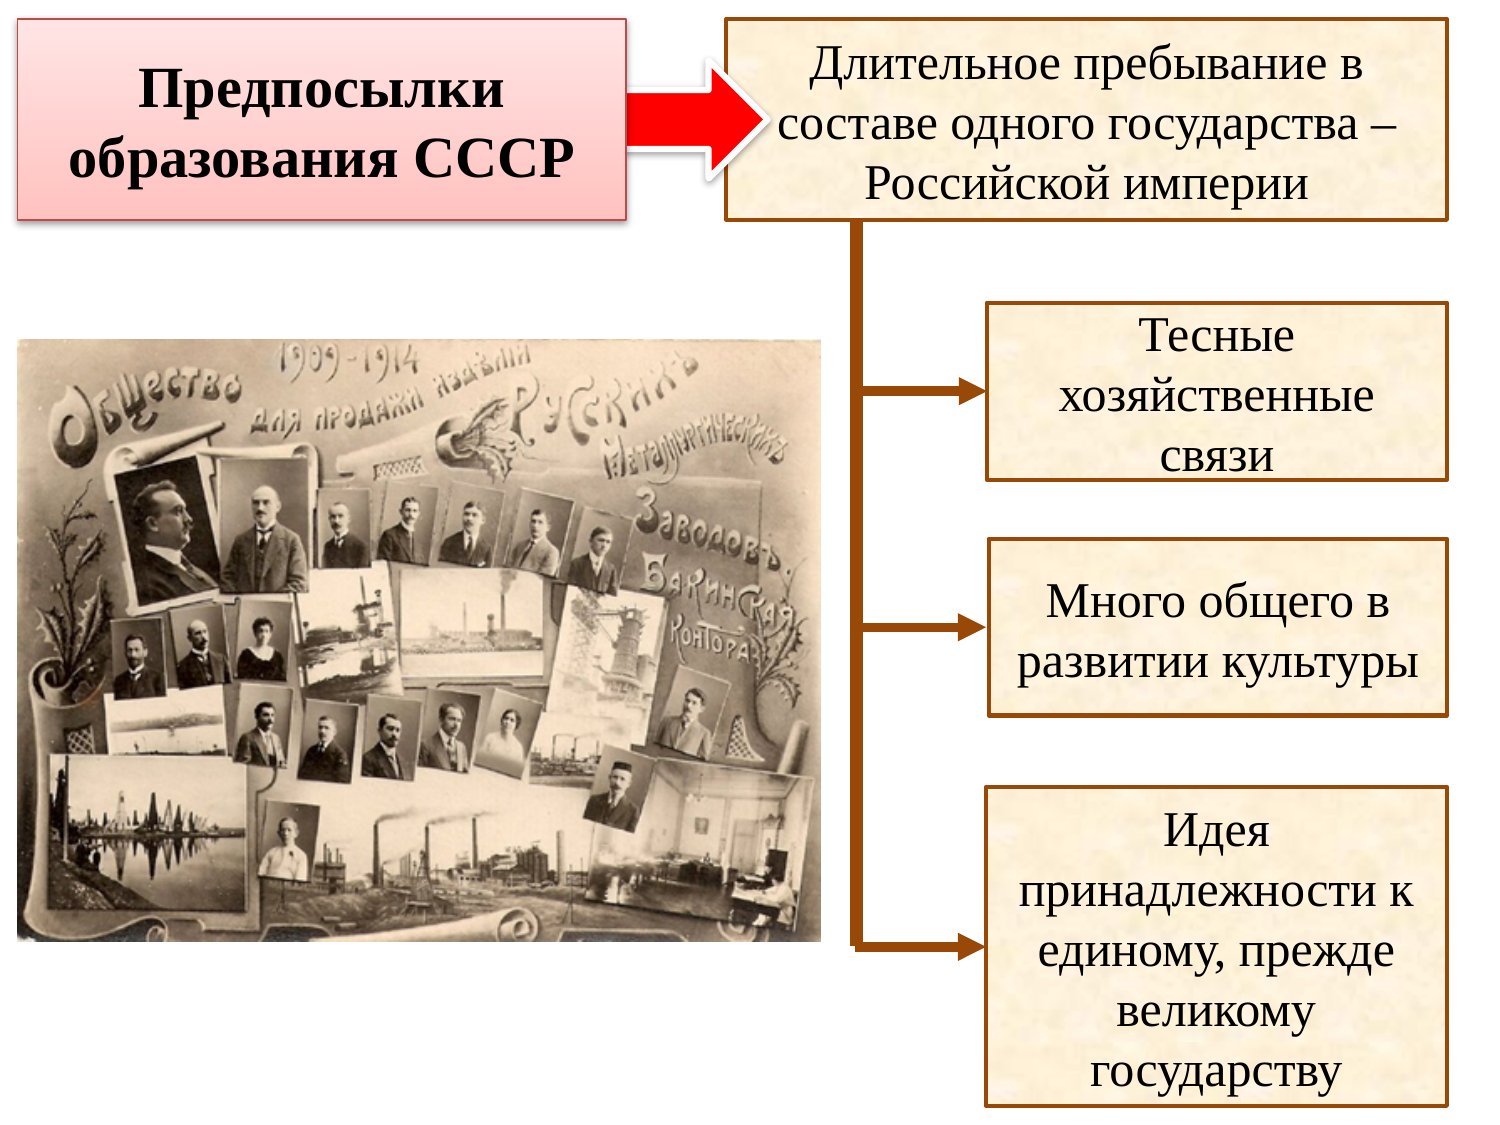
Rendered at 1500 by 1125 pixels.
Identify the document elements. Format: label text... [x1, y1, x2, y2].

text_box Длительное пребывание в составе одного государства – Российской империи [724, 17, 1449, 222]
text_box Тесные хозяйственные связи [985, 301, 1449, 482]
text_box Идея принадлежности к единому, прежде великому государству [984, 785, 1449, 1108]
text_box Предпосылки образования СССР [17, 18, 627, 221]
text_box [632, 57, 771, 182]
text_box Много общего в развитии культуры [987, 537, 1449, 718]
picture [17, 339, 822, 942]
